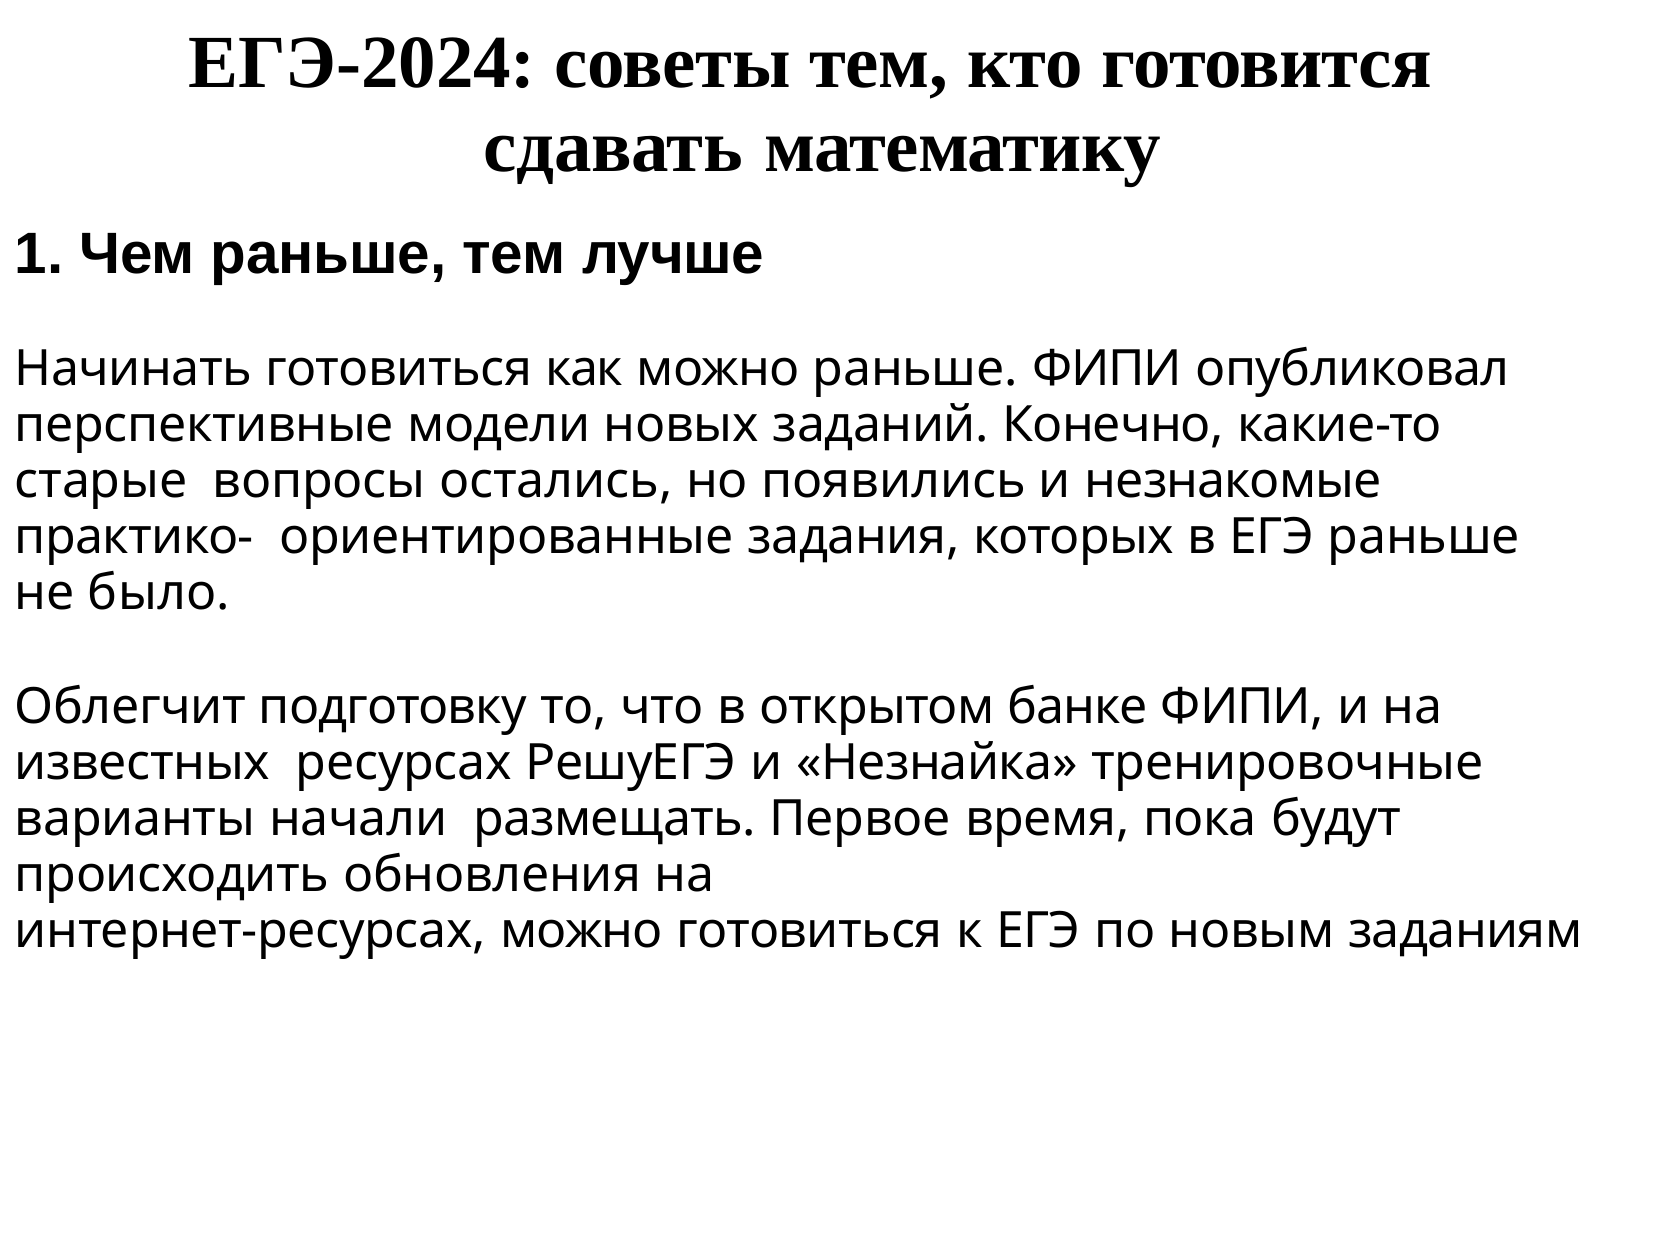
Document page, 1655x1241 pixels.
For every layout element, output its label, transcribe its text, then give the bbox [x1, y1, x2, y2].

title ЕГЭ-2024: советы тем, кто готовится сдавать математику [186, 8, 1444, 213]
text_box 1. Чем раньше, тем лучше Начинать готовиться как можно раньше. ФИПИ опубликовал перспективные модели новых заданий. Конечно, какие-то старые вопросы остались, но появились и незнакомые практико- ориентированные задания, которых в ЕГЭ раньше не было. Облегчит подготовку то, что в открытом банке ФИПИ, и на известных ресурсах РешуЕГЭ и «Незнайка» тренировочные варианты начали размещать. Первое время, пока будут происходить обновления на интернет-ресурсах, можно готовиться к ЕГЭ по новым заданиям [12, 213, 1627, 958]
